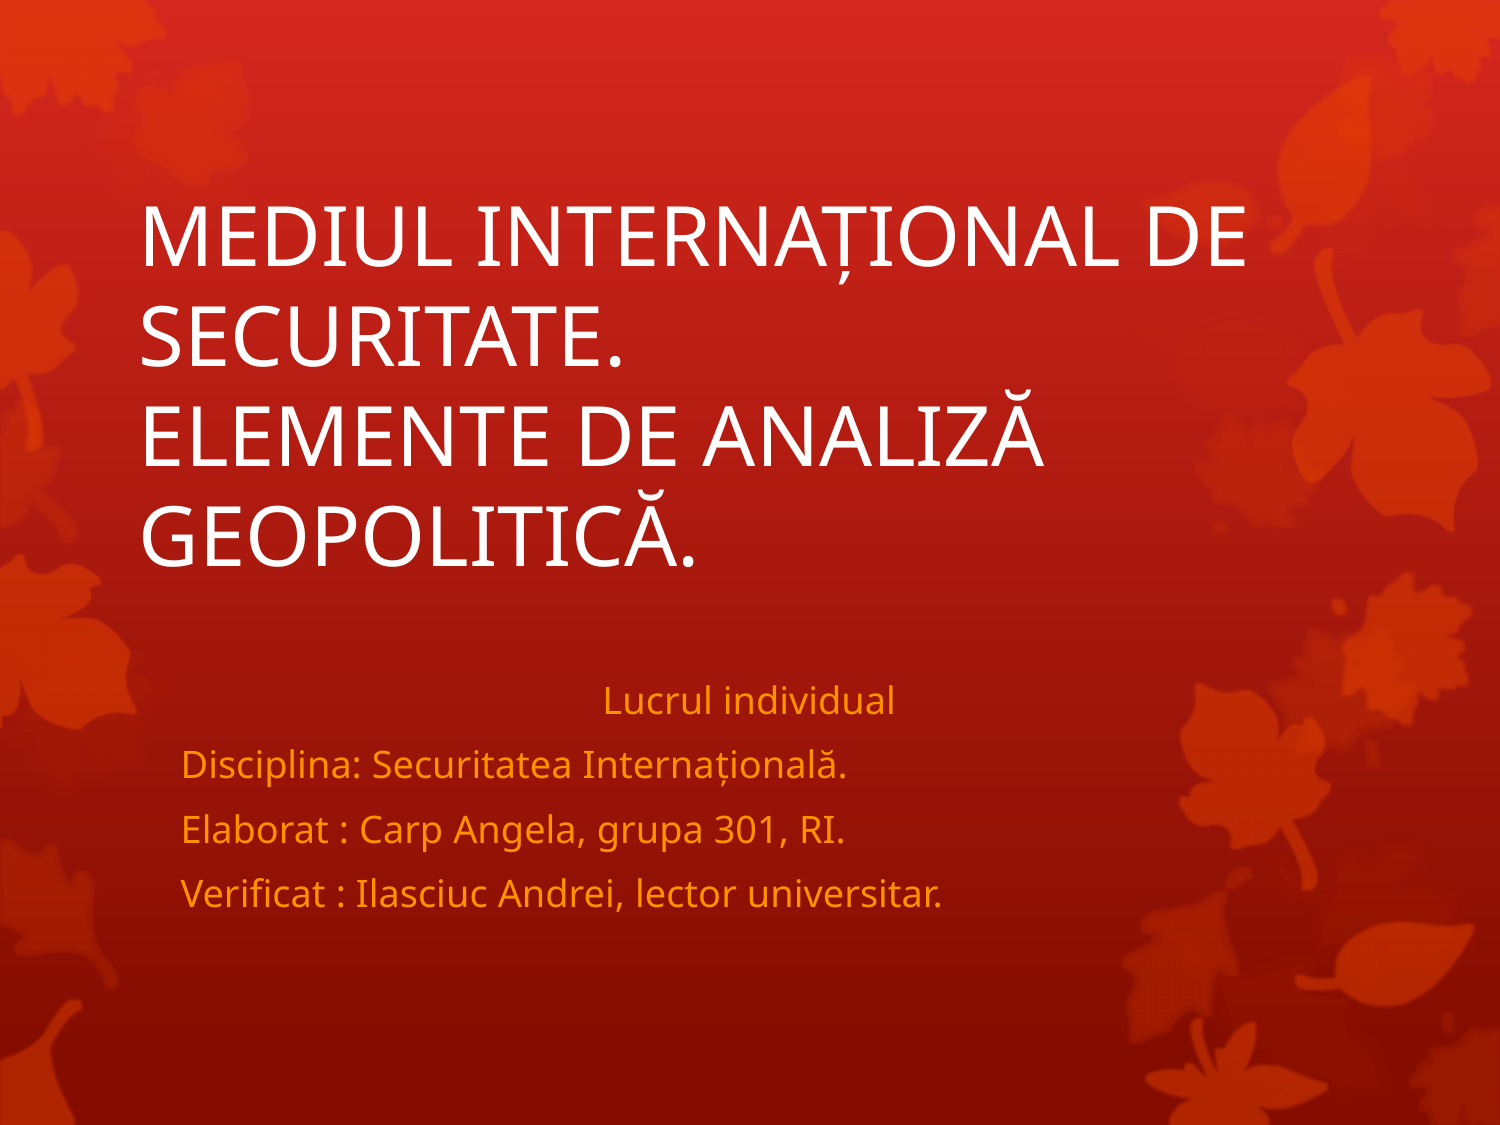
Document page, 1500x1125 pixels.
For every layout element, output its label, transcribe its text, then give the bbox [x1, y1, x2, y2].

subtitle Lucrul individual Disciplina: Securitatea Internațională. Elaborat : Carp Angela, grupa 301, RI. Verificat : Ilasciuc Andrei, lector universitar. [165, 668, 1334, 925]
title MEDIUL INTERNAȚIONAL DE SECURITATE. ELEMENTE DE ANALIZĂ GEOPOLITICĂ. [123, 349, 1292, 591]
